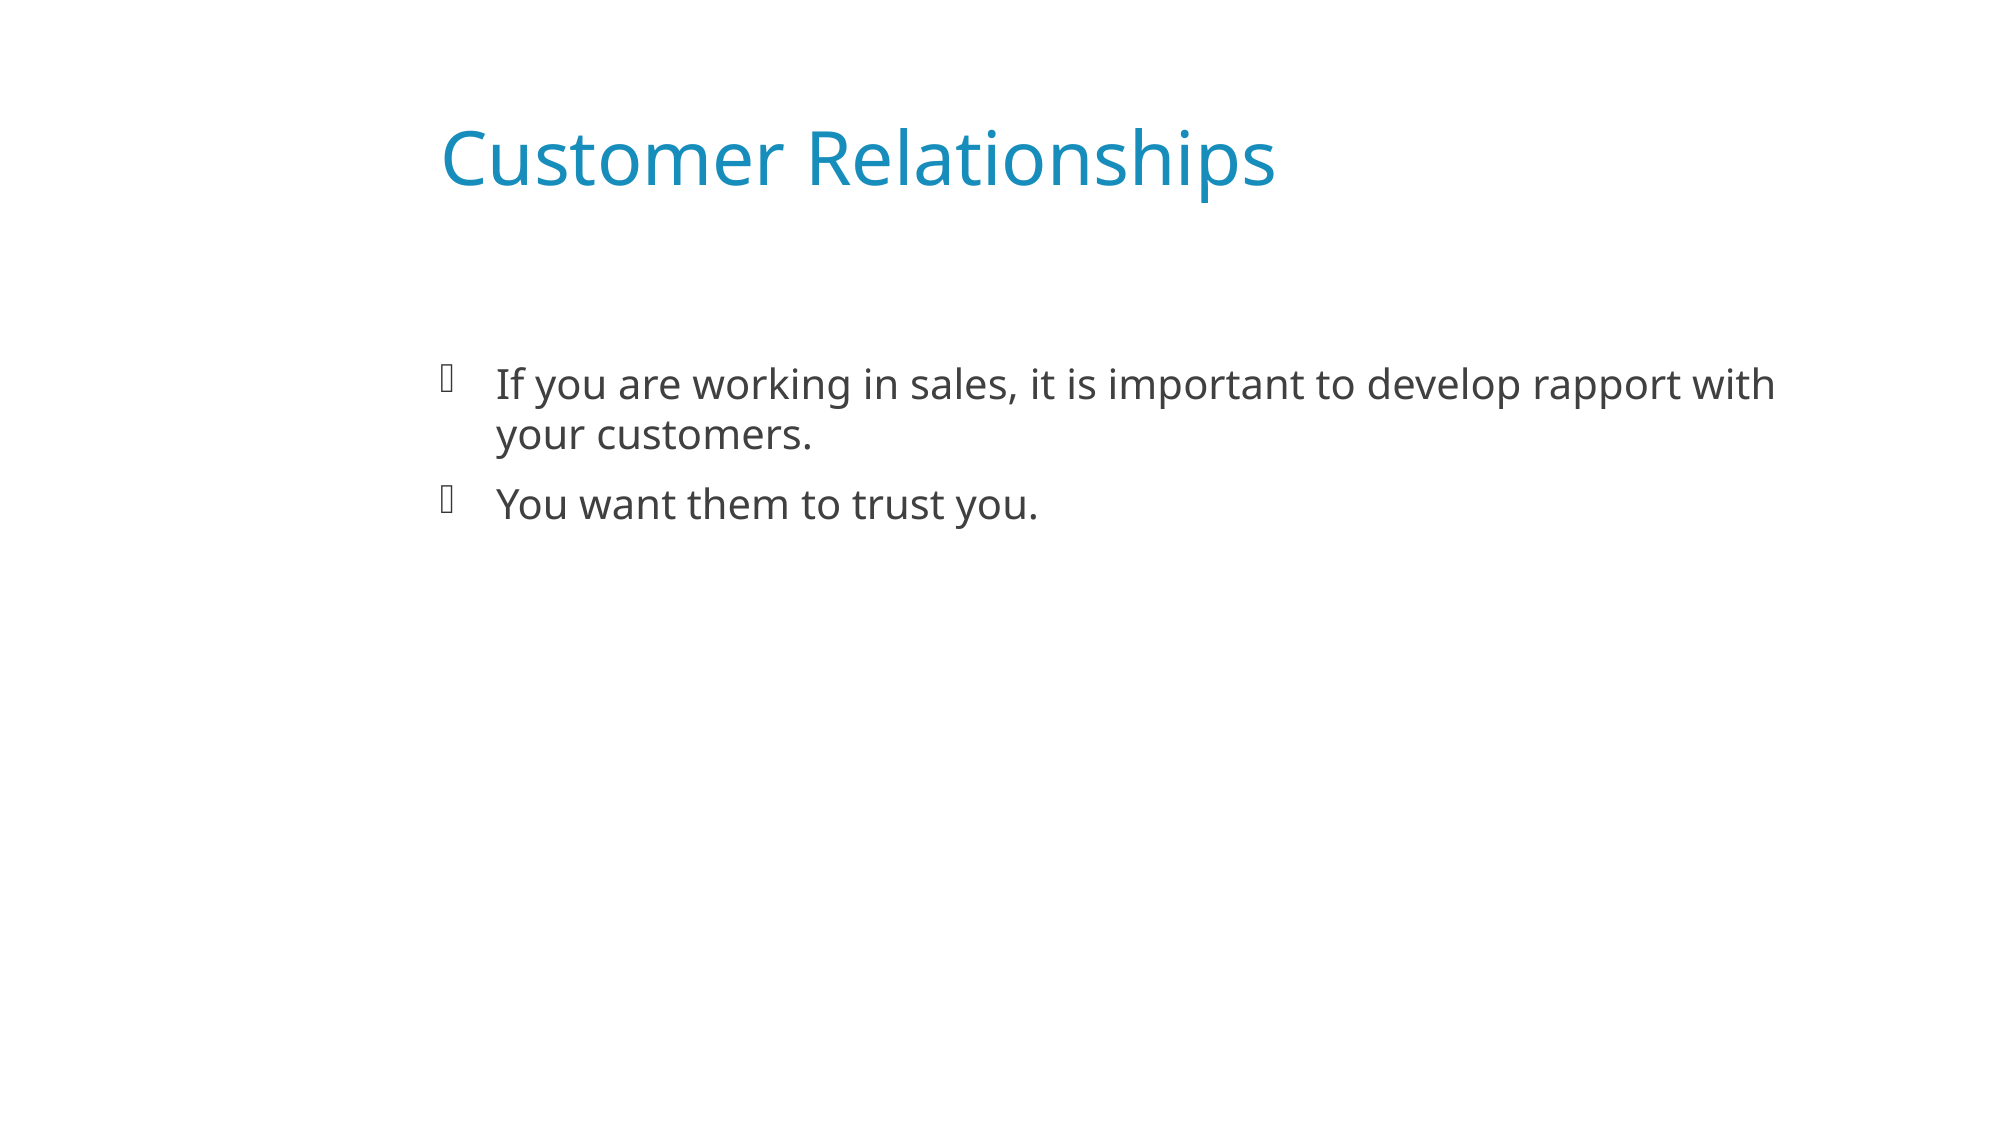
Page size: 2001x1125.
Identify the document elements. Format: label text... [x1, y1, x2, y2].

title Customer Relationships [425, 102, 1888, 313]
list If you are working in sales, it is important to develop rapport with your customers. You want them to trust you. [424, 350, 1888, 1074]
